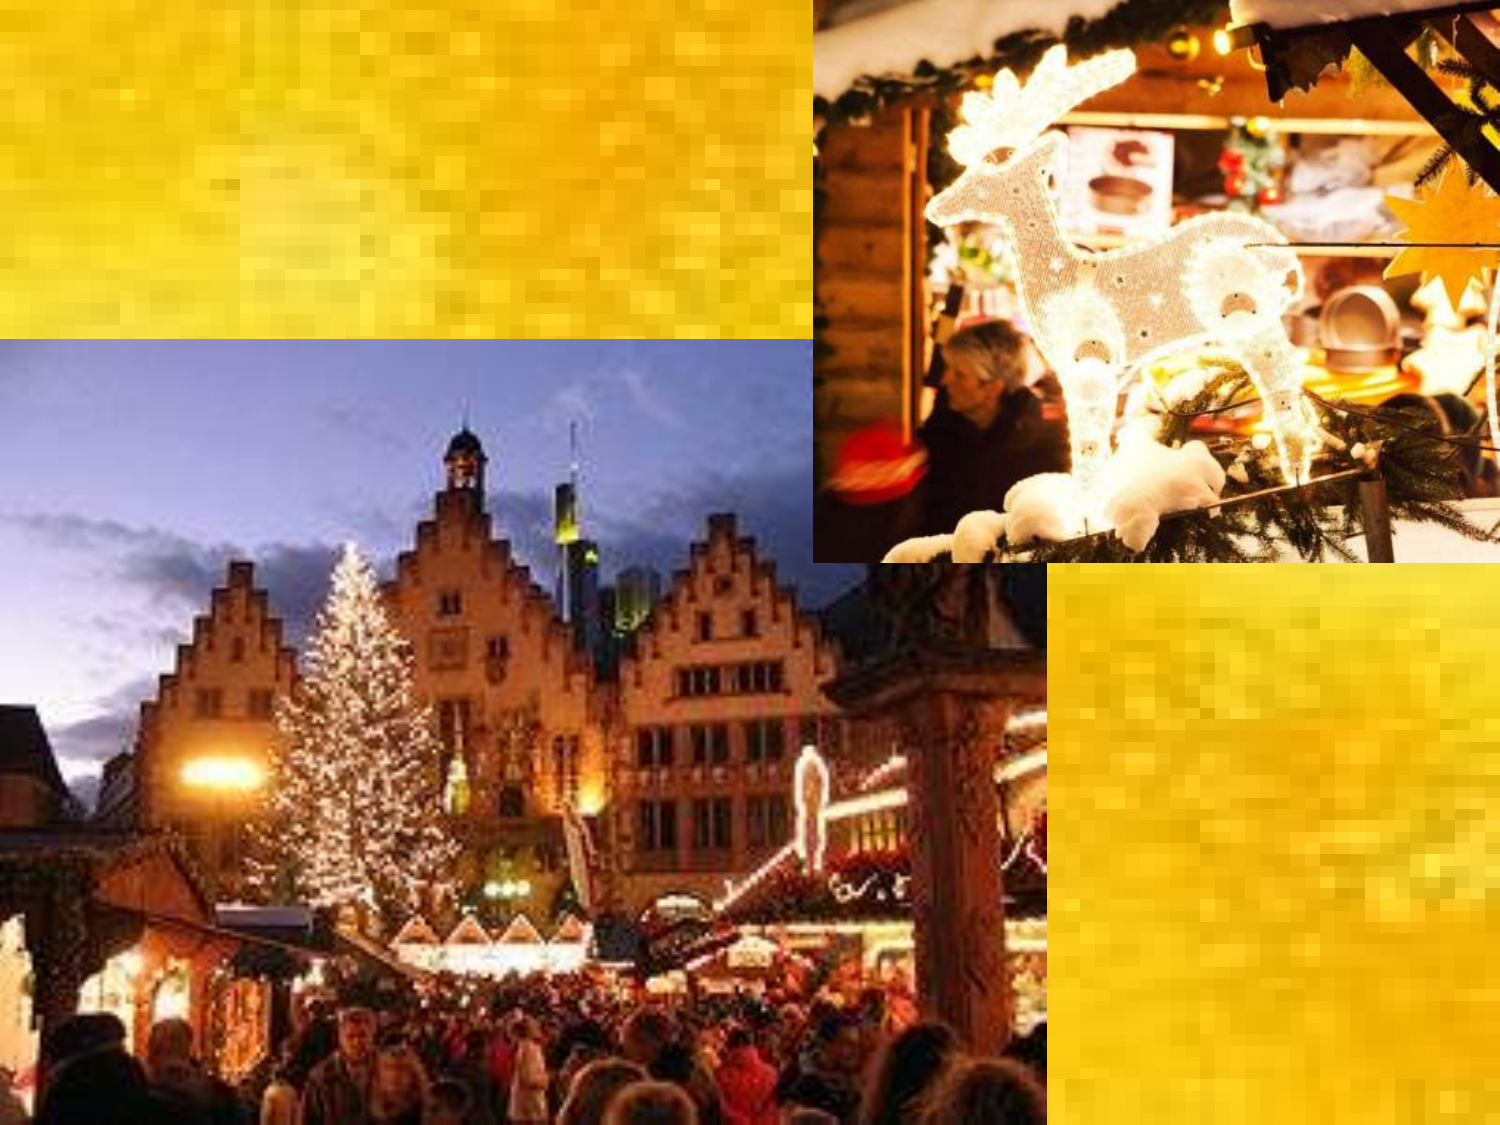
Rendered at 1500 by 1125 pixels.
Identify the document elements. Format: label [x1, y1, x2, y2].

list [0, 339, 1048, 1125]
picture [0, 0, 1500, 1125]
